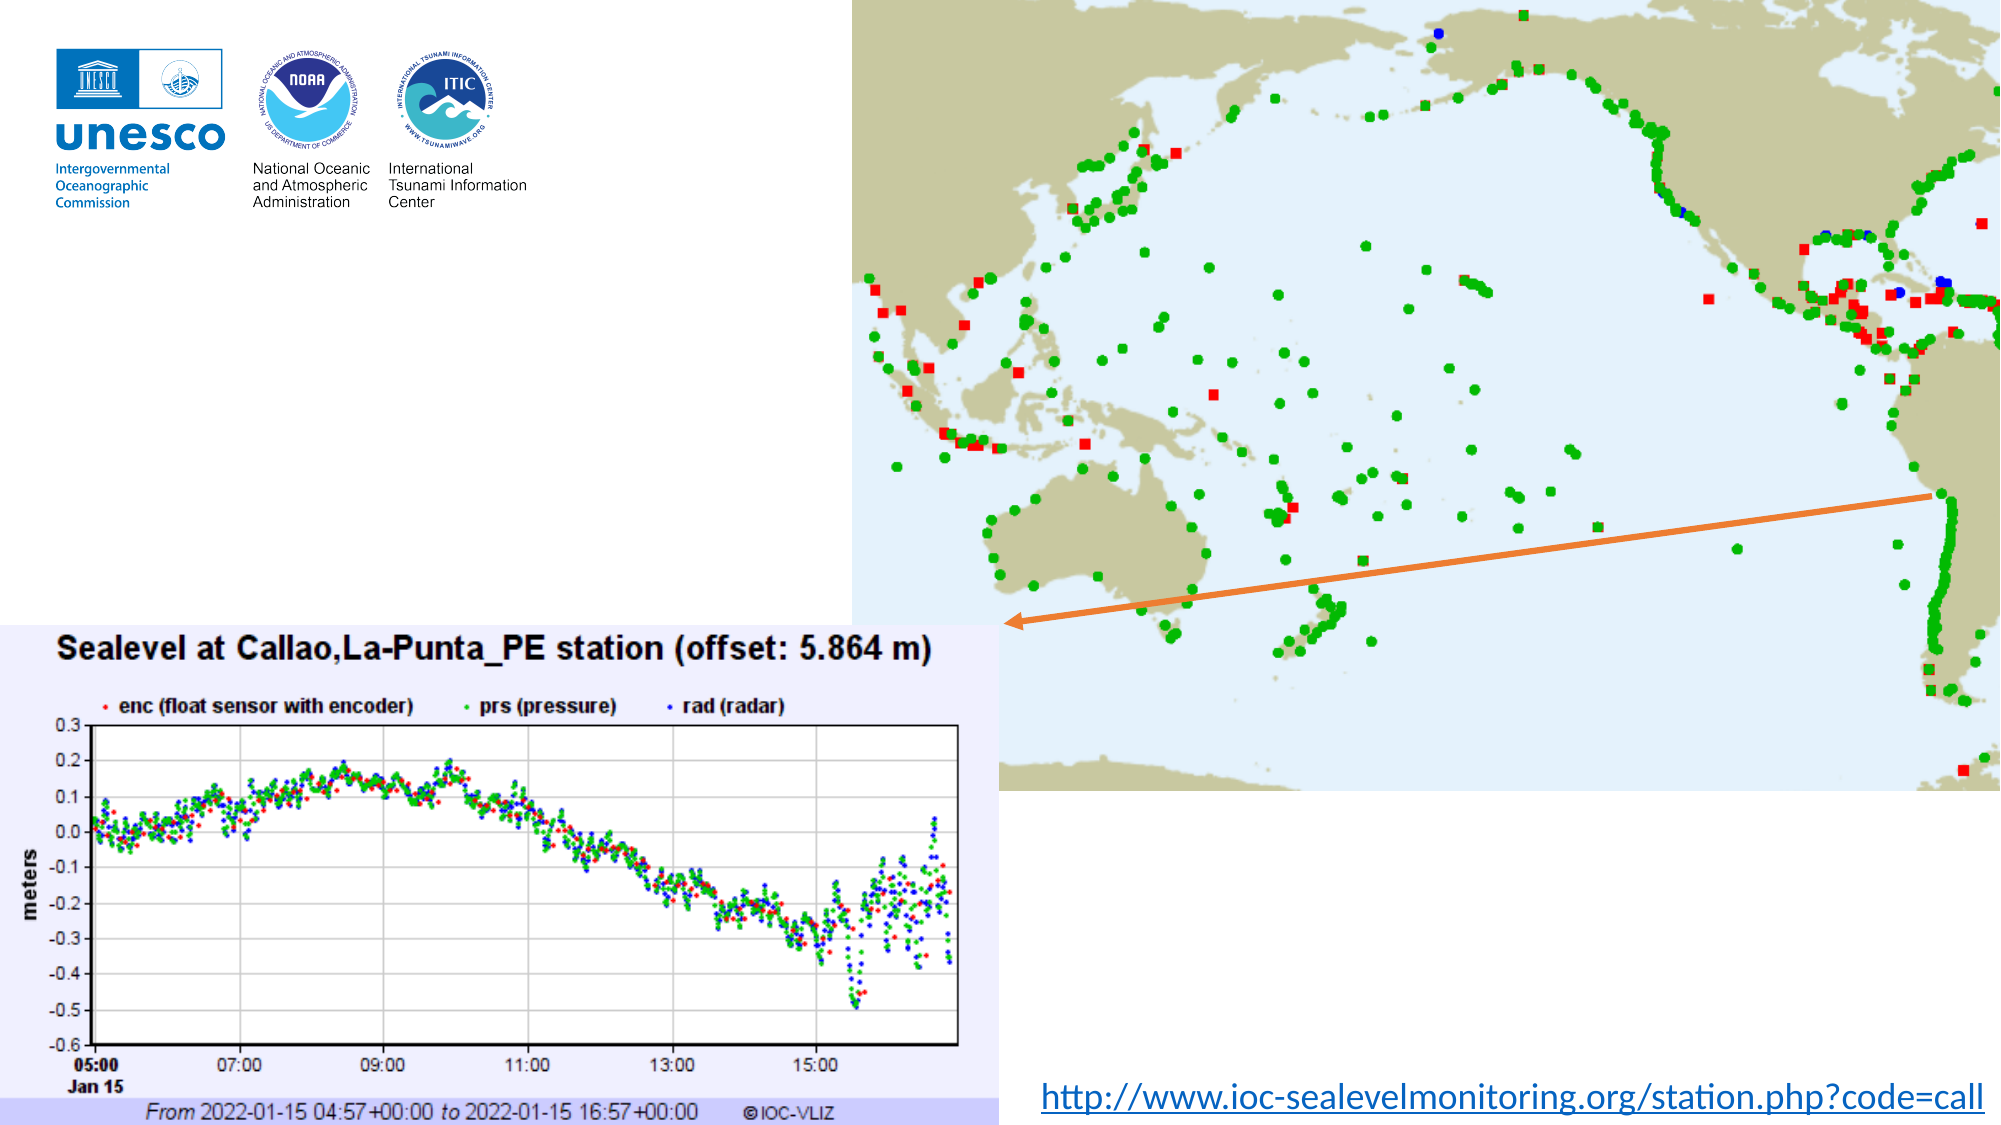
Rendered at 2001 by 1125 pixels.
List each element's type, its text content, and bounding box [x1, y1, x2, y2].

picture [43, 35, 527, 221]
text_box http://www.ioc-sealevelmonitoring.org/station.php?code=call [999, 1064, 2000, 1125]
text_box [1003, 496, 1933, 624]
picture [0, 0, 2000, 1125]
